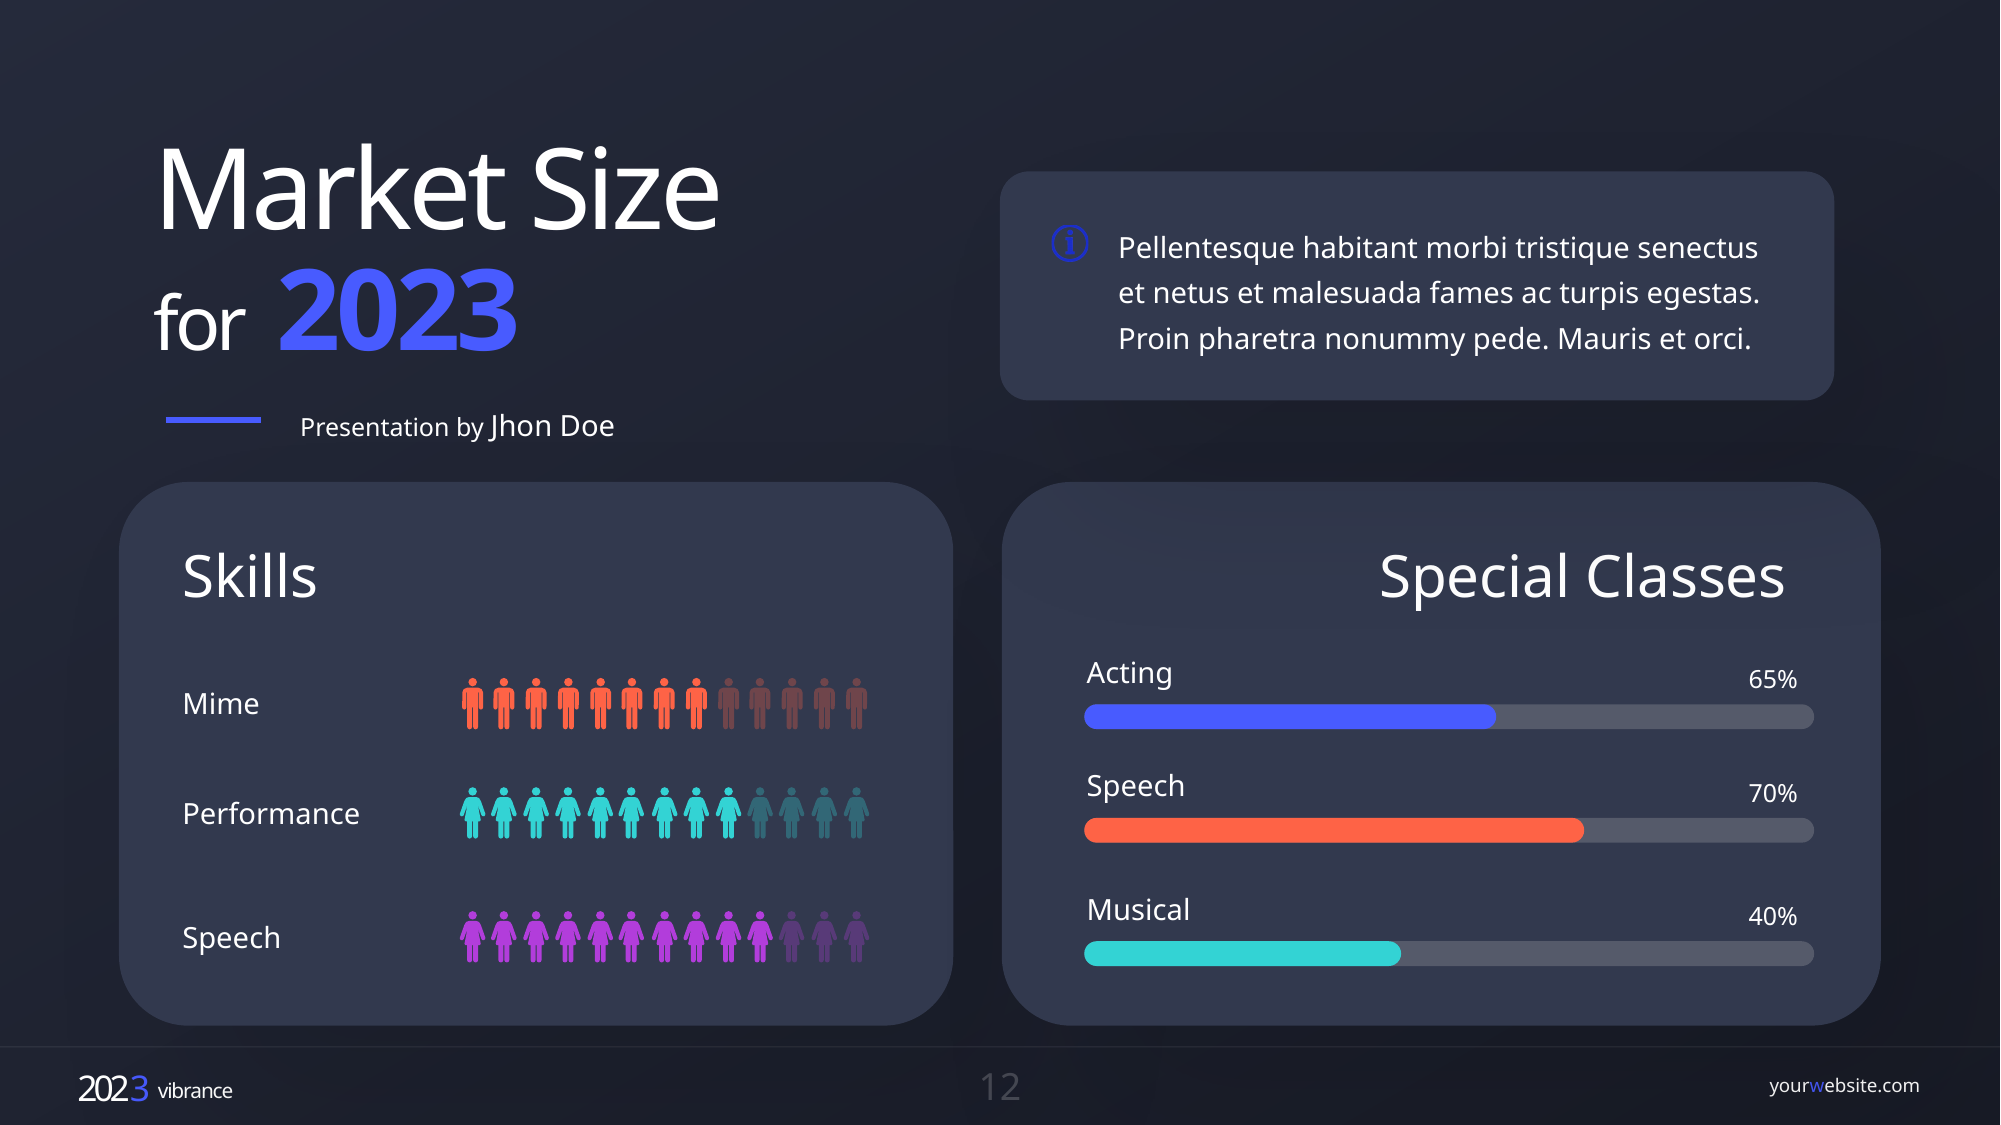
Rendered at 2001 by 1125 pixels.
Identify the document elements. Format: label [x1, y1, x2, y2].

text_box [118, 481, 954, 1026]
text_box [1001, 481, 1881, 1026]
text_box [138, 124, 818, 448]
text_box [999, 171, 1835, 401]
